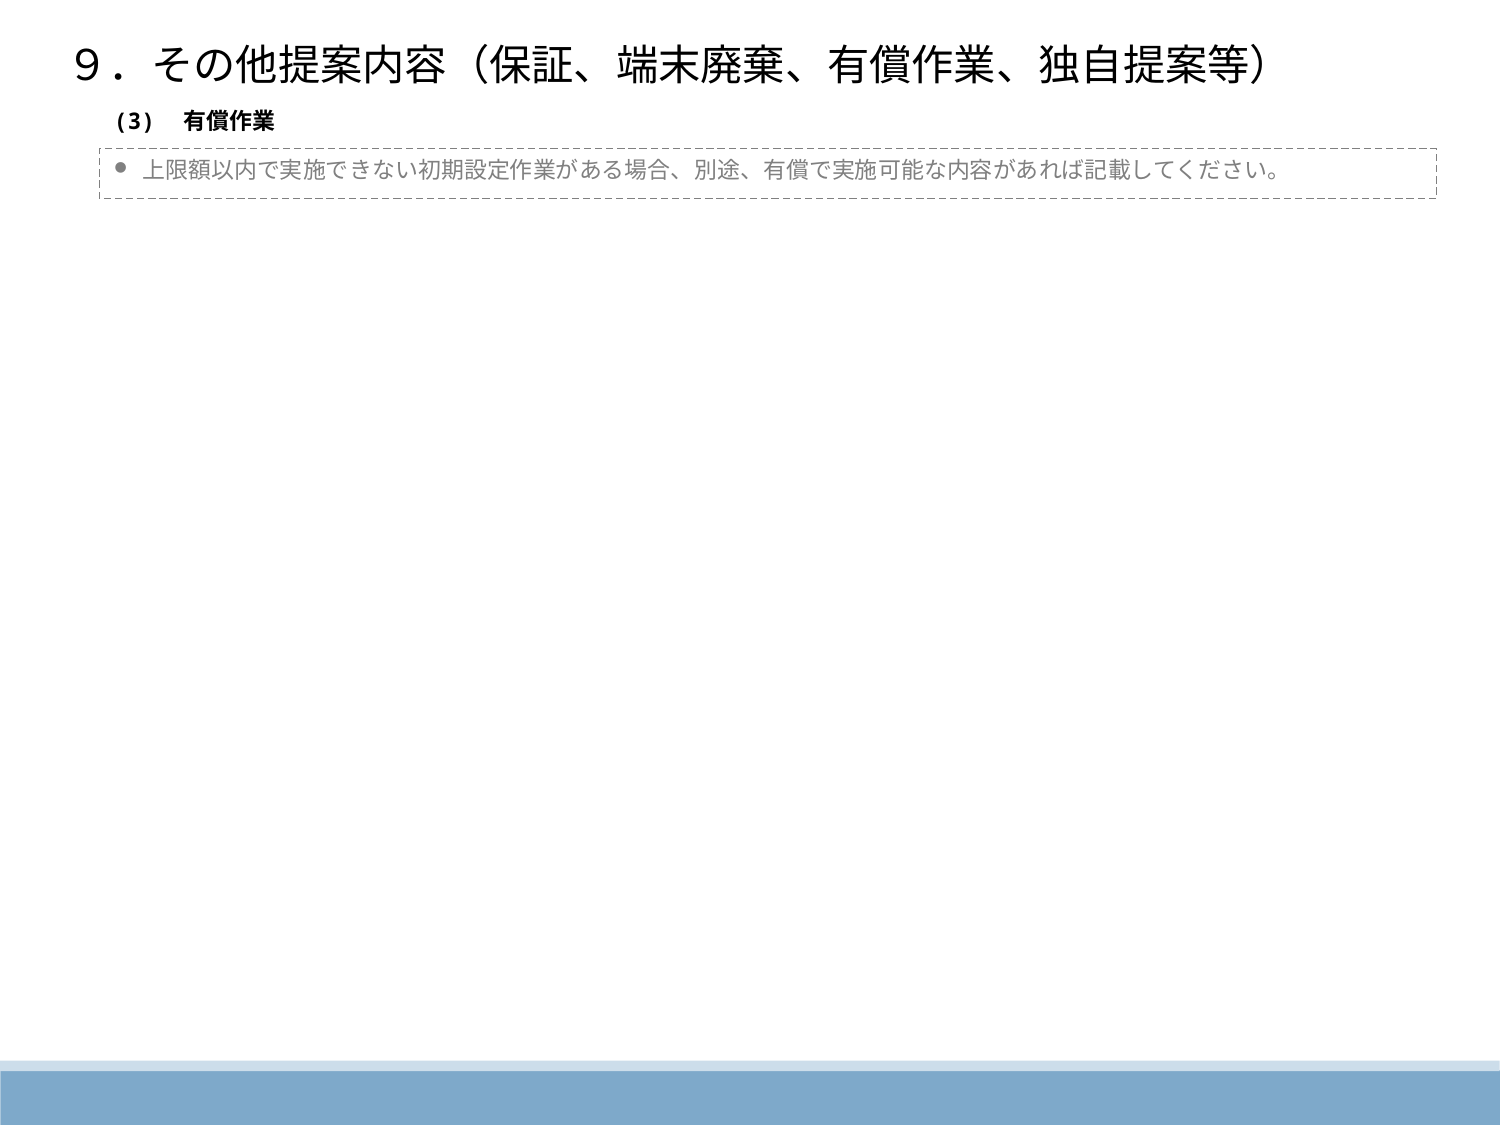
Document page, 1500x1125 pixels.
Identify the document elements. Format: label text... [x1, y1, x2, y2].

text_box ９．その他提案内容（保証、端末廃棄、有償作業、独自提案等） [52, 30, 1380, 96]
text_box (3) 有償作業 [99, 99, 1437, 148]
text_box 上限額以内で実施できない初期設定作業がある場合、別途、有償で実施可能な内容があれば記載してください。 [99, 148, 1437, 199]
